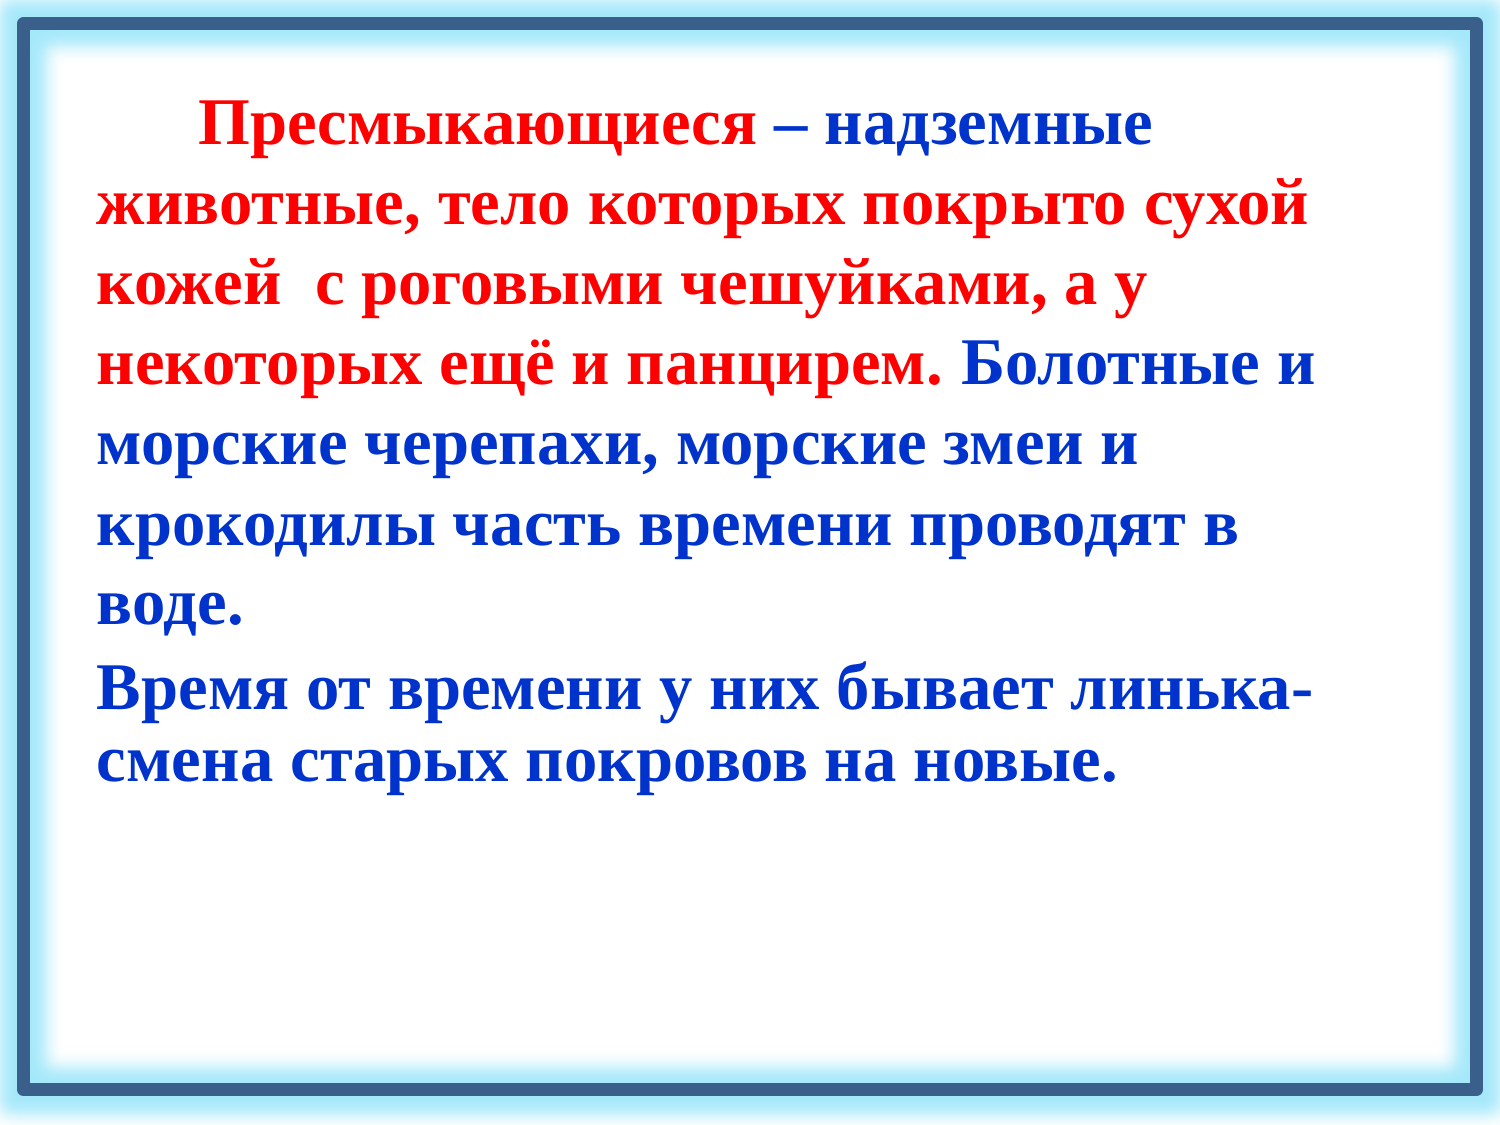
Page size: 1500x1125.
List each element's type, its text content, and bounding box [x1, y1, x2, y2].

text_box [21, 21, 1479, 1092]
text_box Пресмыкающиеся – надземные животные, тело которых покрыто сухой кожей с роговыми чешуйками, а у некоторых ещё и панцирем. Болотные и морские черепахи, морские змеи и крокодилы часть времени проводят в воде. Время от времени у них бывает линька- смена старых покровов на новые. [81, 70, 1407, 1067]
